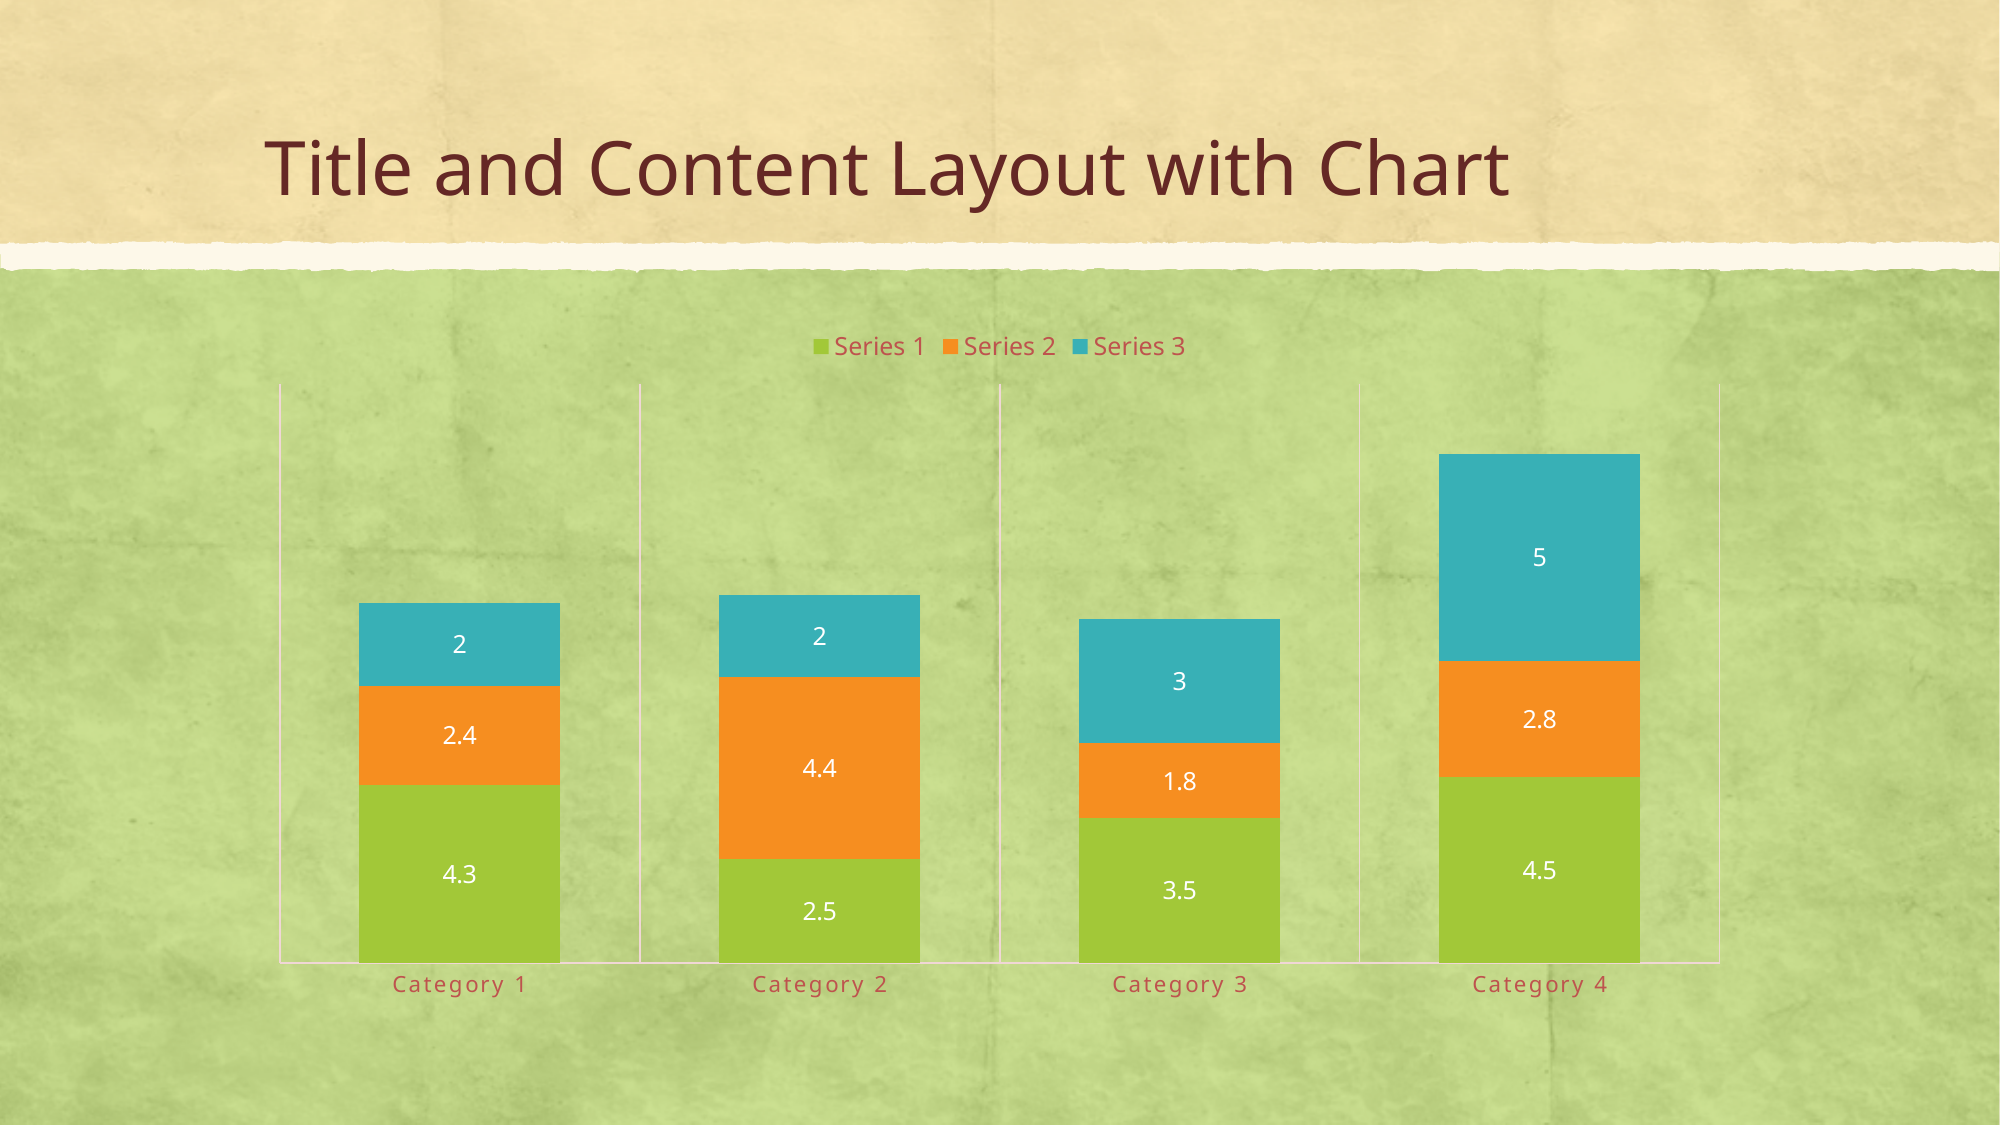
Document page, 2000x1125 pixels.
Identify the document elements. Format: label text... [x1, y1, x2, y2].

title Title and Content Layout with Chart [249, 31, 1750, 219]
chart [249, 312, 1750, 1013]
